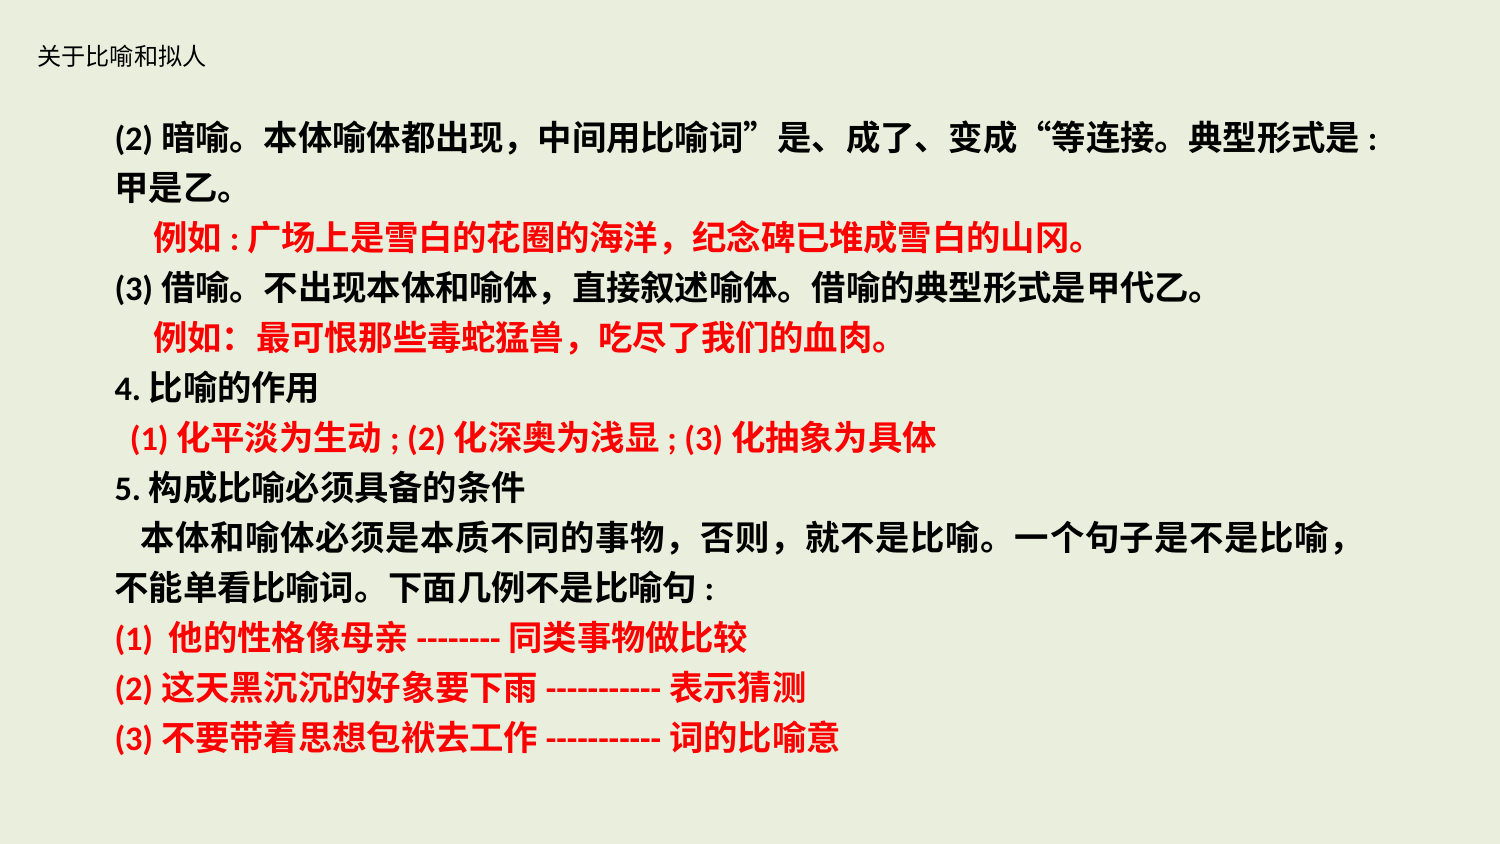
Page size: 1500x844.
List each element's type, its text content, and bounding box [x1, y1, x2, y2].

list (2)暗喻。本体喻体都出现，中间用比喻词”是、成了、变成“等连接。典型形式是:甲是乙。 例如:广场上是雪白的花圈的海洋，纪念碑已堆成雪白的山冈。 (3)借喻。不出现本体和喻体，直接叙述喻体。借喻的典型形式是甲代乙。 例如：最可恨那些毒蛇猛兽，吃尽了我们的血肉。 4.比喻的作用 (1)化平淡为生动; (2)化深奥为浅显; (3)化抽象为具体 5.构成比喻必须具备的条件 本体和喻体必须是本质不同的事物，否则，就不是比喻。一个句子是不是比喻，不能单看比喻词。下面几例不是比喻句: (1) 他的性格像母亲--------同类事物做比较 (2)这天黑沉沉的好象要下雨-----------表示猜测 (3)不要带着思想包袱去工作-----------词的比喻意 [105, 103, 1373, 763]
title 关于比喻和拟人 [28, 7, 1450, 76]
